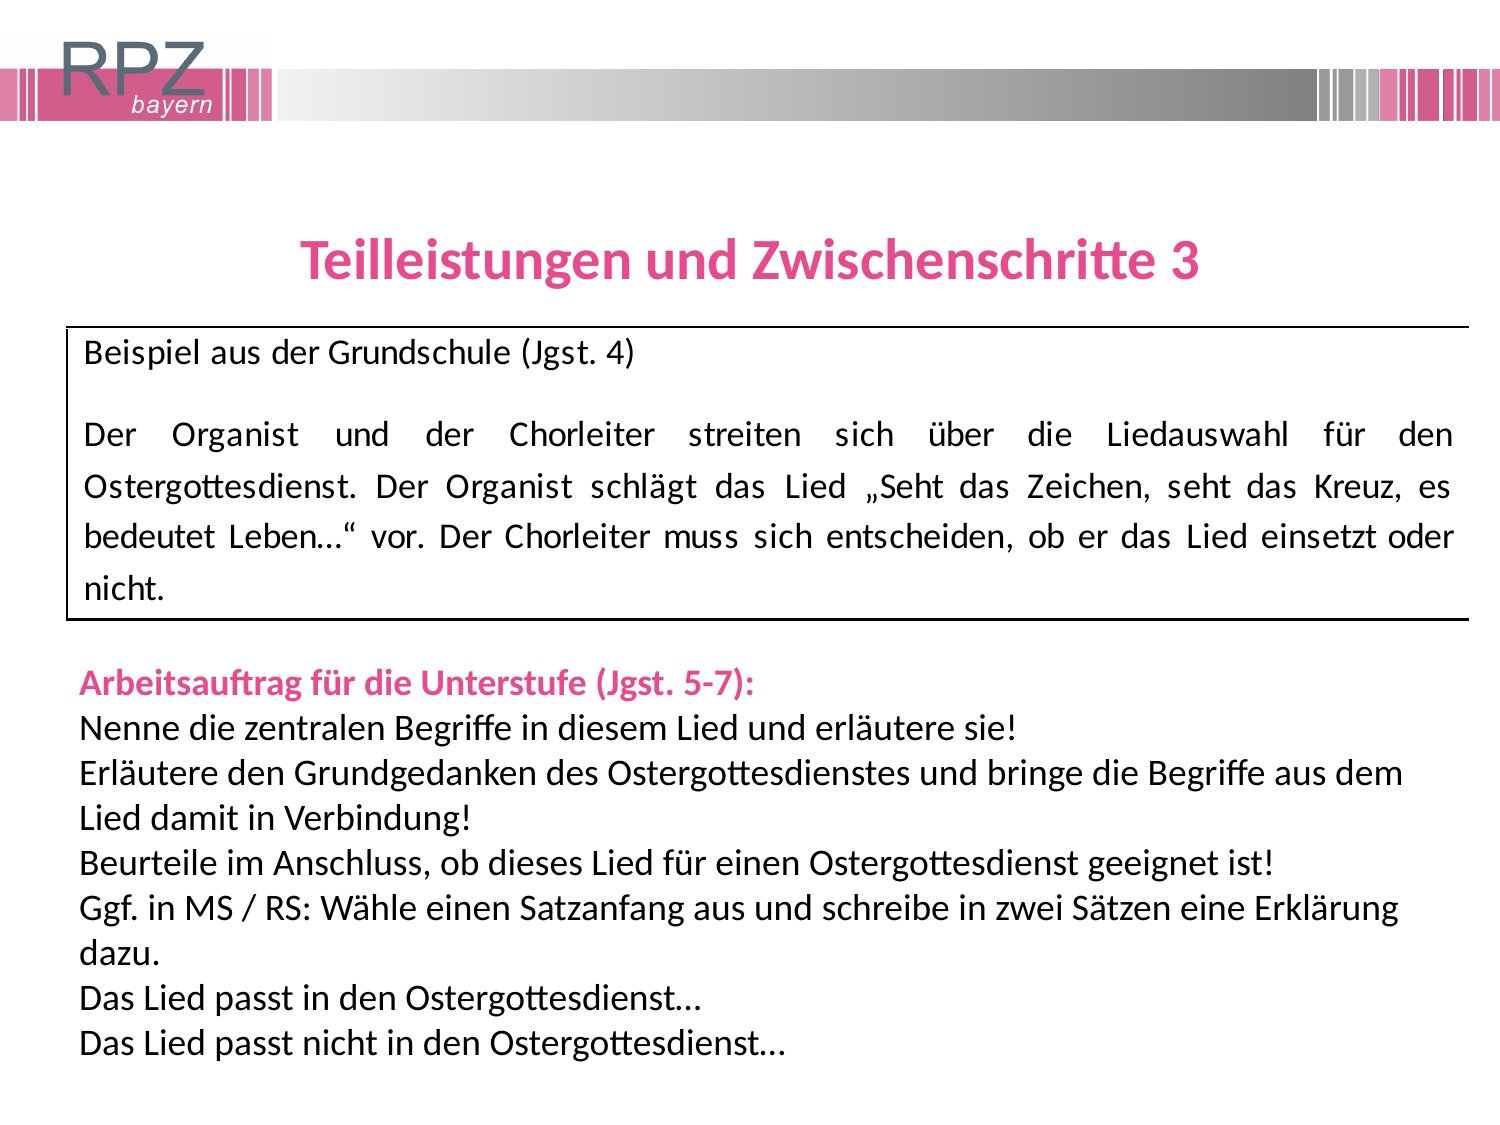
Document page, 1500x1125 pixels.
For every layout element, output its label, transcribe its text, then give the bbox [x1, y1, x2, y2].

picture [1380, 69, 1439, 121]
picture [0, 31, 272, 121]
picture [1443, 69, 1500, 121]
title Teilleistungen und Zwischenschritte 3 [74, 161, 1426, 323]
picture [1319, 69, 1379, 121]
text_box Arbeitsauftrag für die Unterstufe (Jgst. 5-7): Nenne die zentralen Begriffe in diesem Lied und erläutere sie! Erläutere den Grundgedanken des Ostergottesdienstes und bringe die Begriffe aus dem Lied damit in Verbindung! Beurteile im Anschluss, ob dieses Lied für einen Ostergottesdienst geeignet ist! Ggf. in MS / RS: Wähle einen Satzanfang aus und schreibe in zwei Sätzen eine Erklärung dazu. Das Lied passt in den Ostergottesdienst… Das Lied passt nicht in den Ostergottesdienst… [71, 650, 1478, 1115]
picture [65, 326, 1472, 651]
